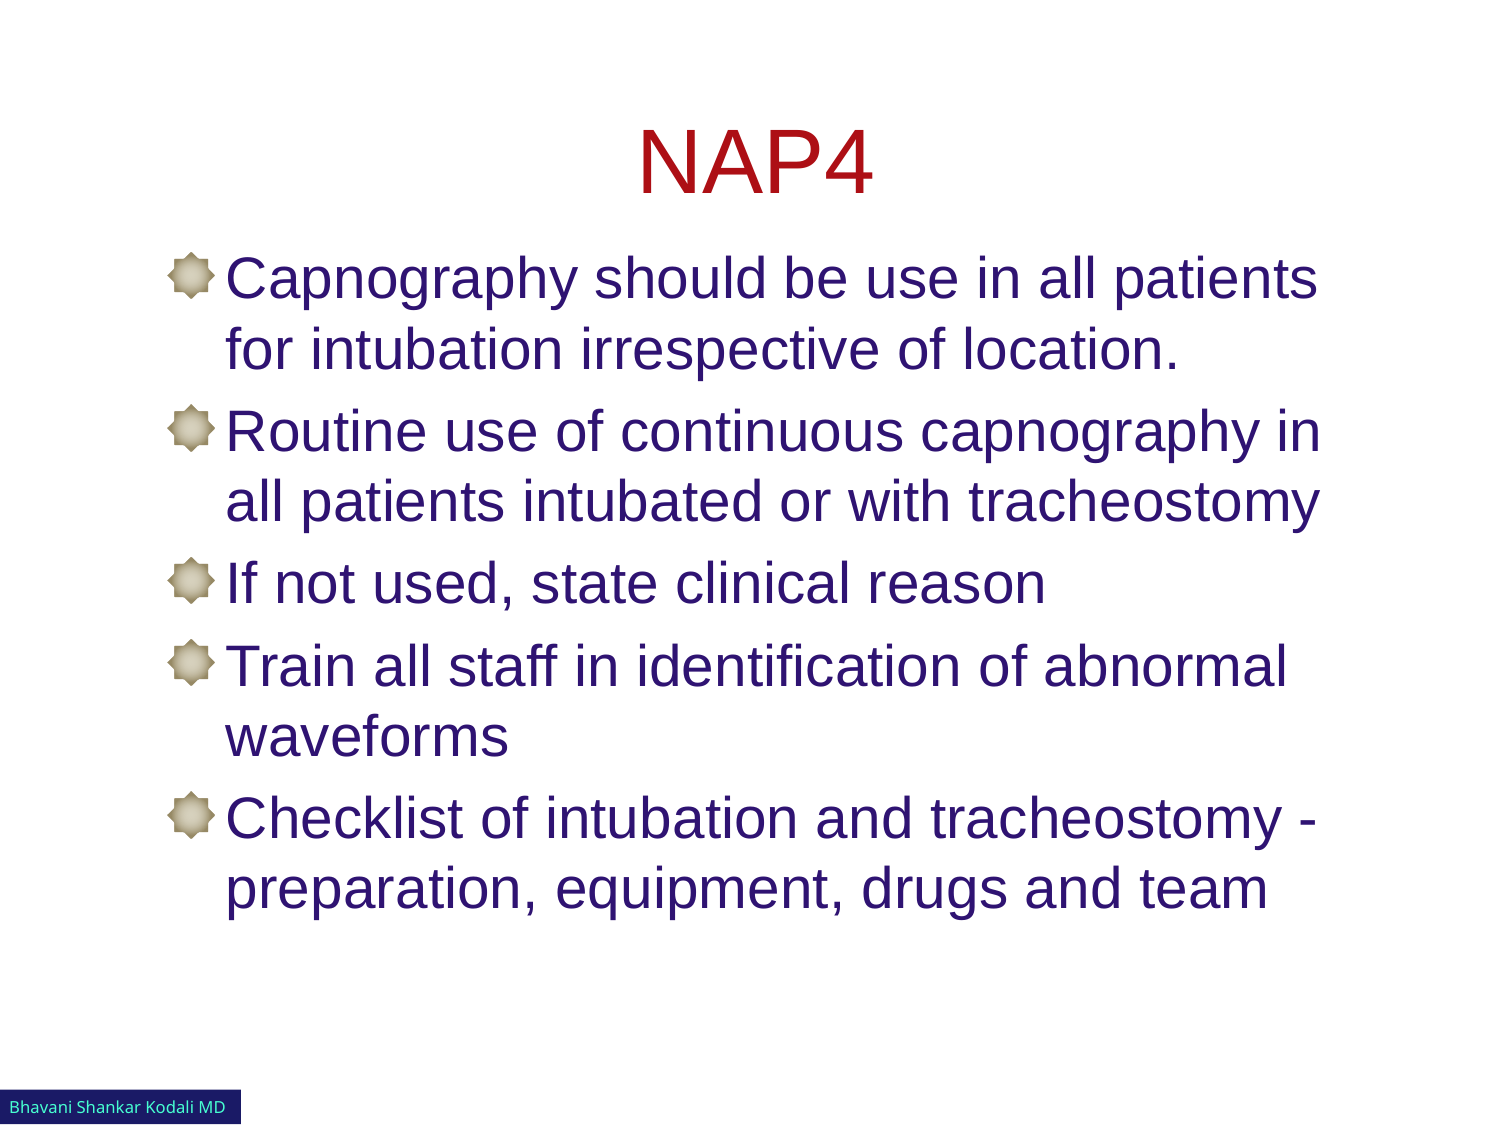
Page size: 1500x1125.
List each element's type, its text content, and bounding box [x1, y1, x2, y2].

picture [167, 791, 215, 839]
title NAP4 [152, 61, 1360, 232]
list Capnography should be use in all patients for intubation irrespective of location. Routine use of continuous capnography in all patients intubated or with tracheostomy If not used, state clinical reason Train all staff in identification of abnormal waveforms Checklist of intubation and tracheostomy - preparation, equipment, drugs and team [152, 232, 1360, 989]
picture [167, 252, 215, 299]
picture [167, 639, 215, 686]
picture [167, 557, 215, 604]
picture [167, 404, 215, 452]
text_box Bhavani Shankar Kodali MD [0, 1089, 241, 1125]
